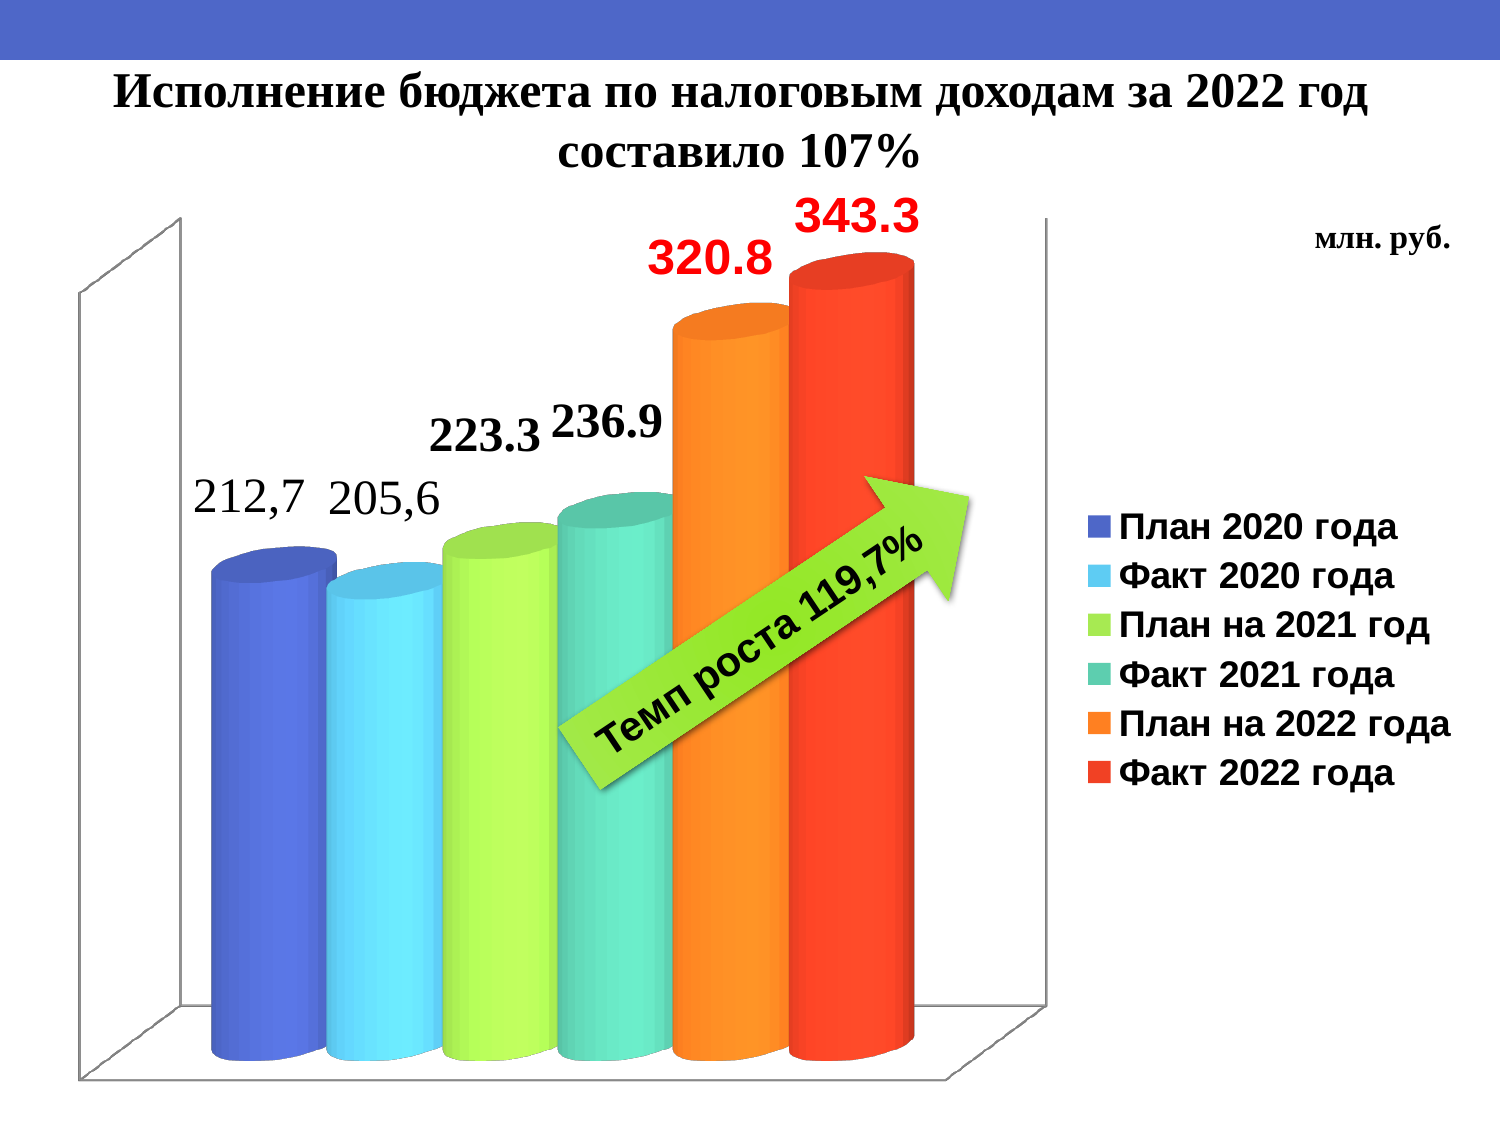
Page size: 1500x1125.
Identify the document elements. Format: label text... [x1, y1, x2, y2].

chart [49, 187, 1476, 1101]
list Исполнение бюджета по налоговым доходам за 2022 год составило 107% [24, 50, 1443, 200]
